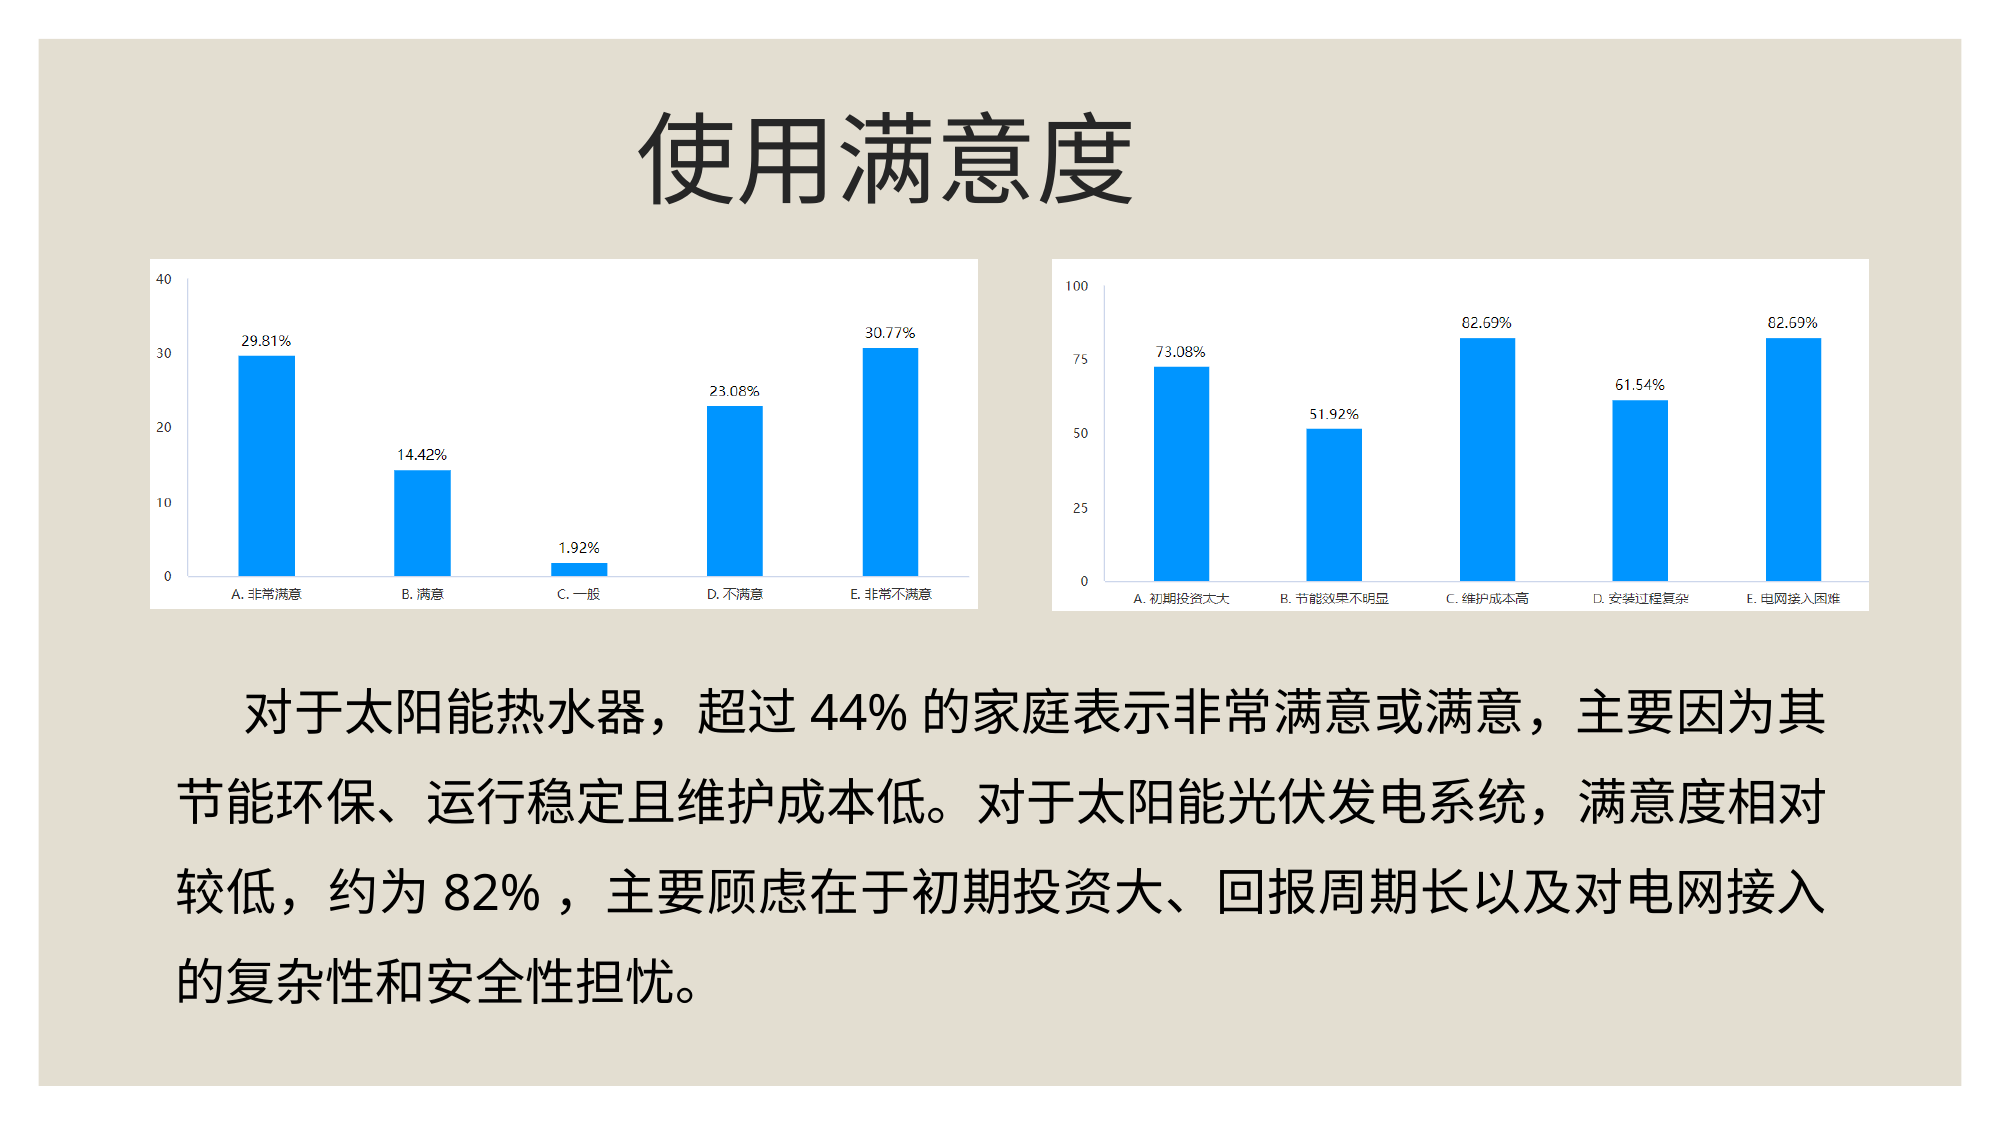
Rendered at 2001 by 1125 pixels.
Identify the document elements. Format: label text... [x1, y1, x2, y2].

text_box 使用满意度 [386, 88, 1387, 224]
text_box 对于太阳能热水器，超过44%的家庭表示非常满意或满意，主要因为其节能环保、运行稳定且维护成本低。对于太阳能光伏发电系统，满意度相对较低，约为82%，主要顾虑在于初期投资大、回报周期长以及对电网接入的复杂性和安全性担忧。 [161, 643, 1842, 1027]
picture [1052, 259, 1869, 611]
picture [150, 259, 978, 610]
